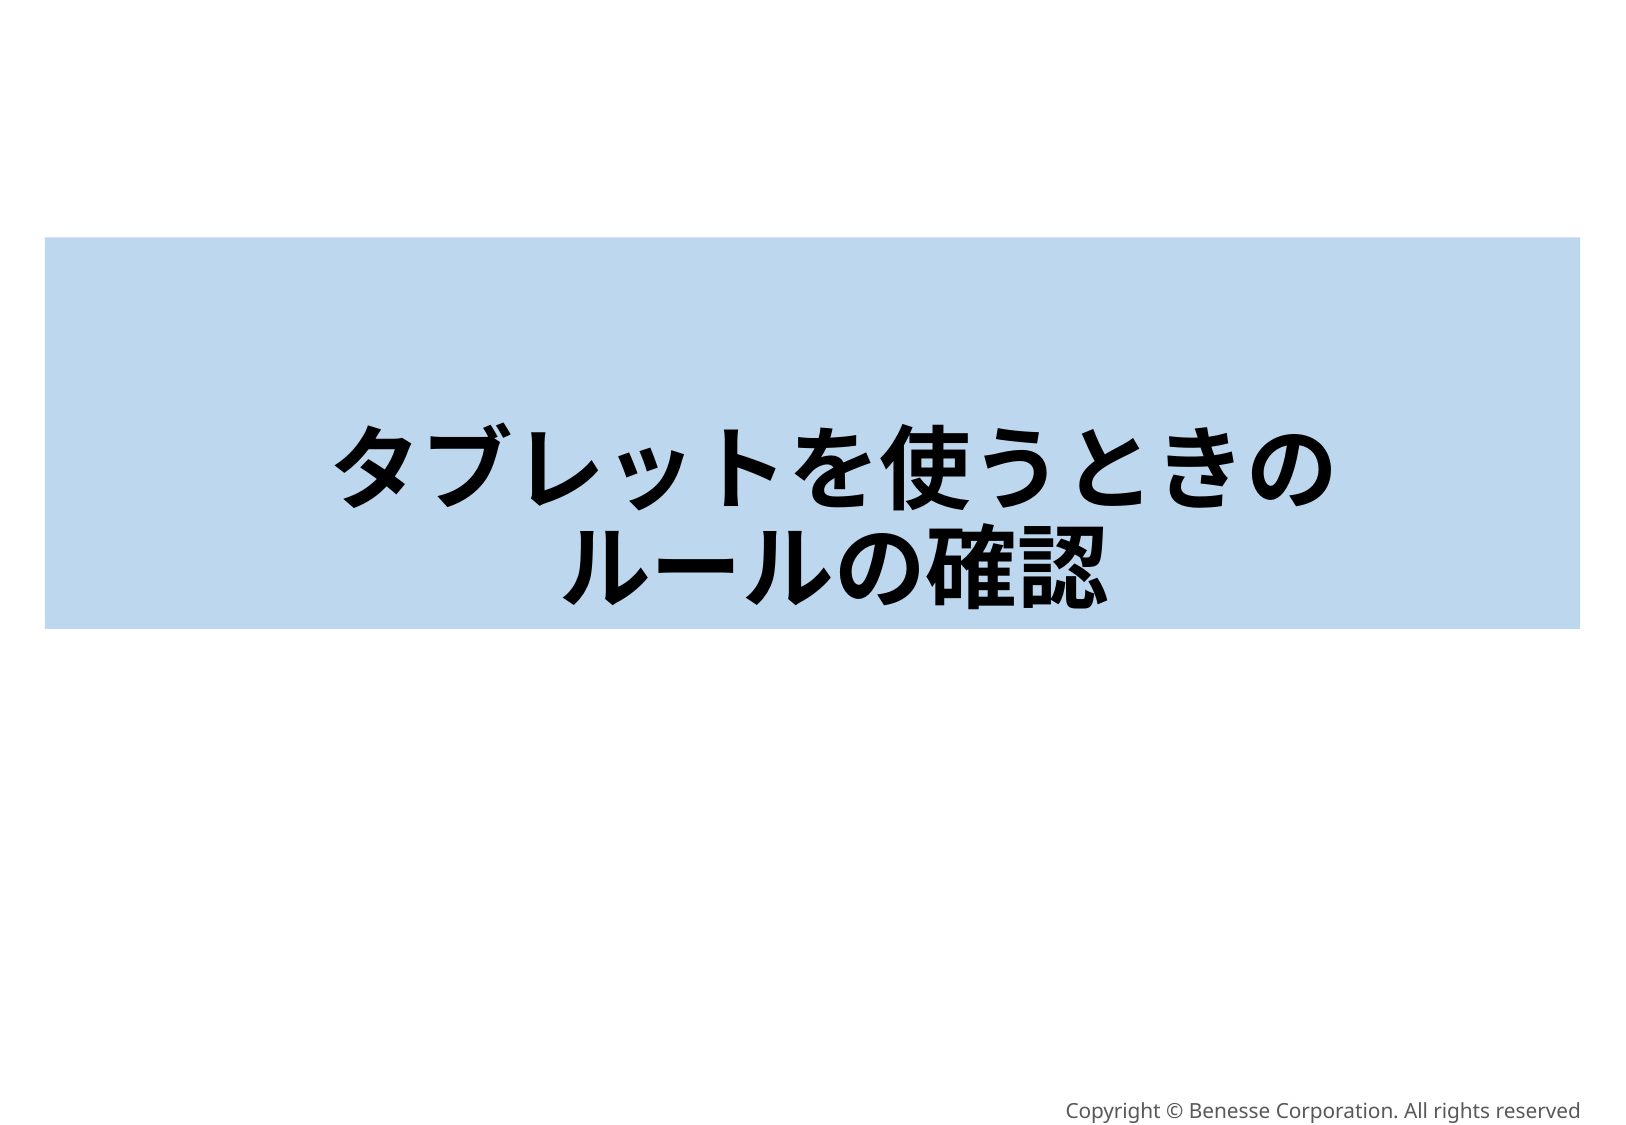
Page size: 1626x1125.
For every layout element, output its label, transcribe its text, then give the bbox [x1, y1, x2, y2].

title タブレットを使うときの ルールの確認 [44, 237, 1581, 629]
